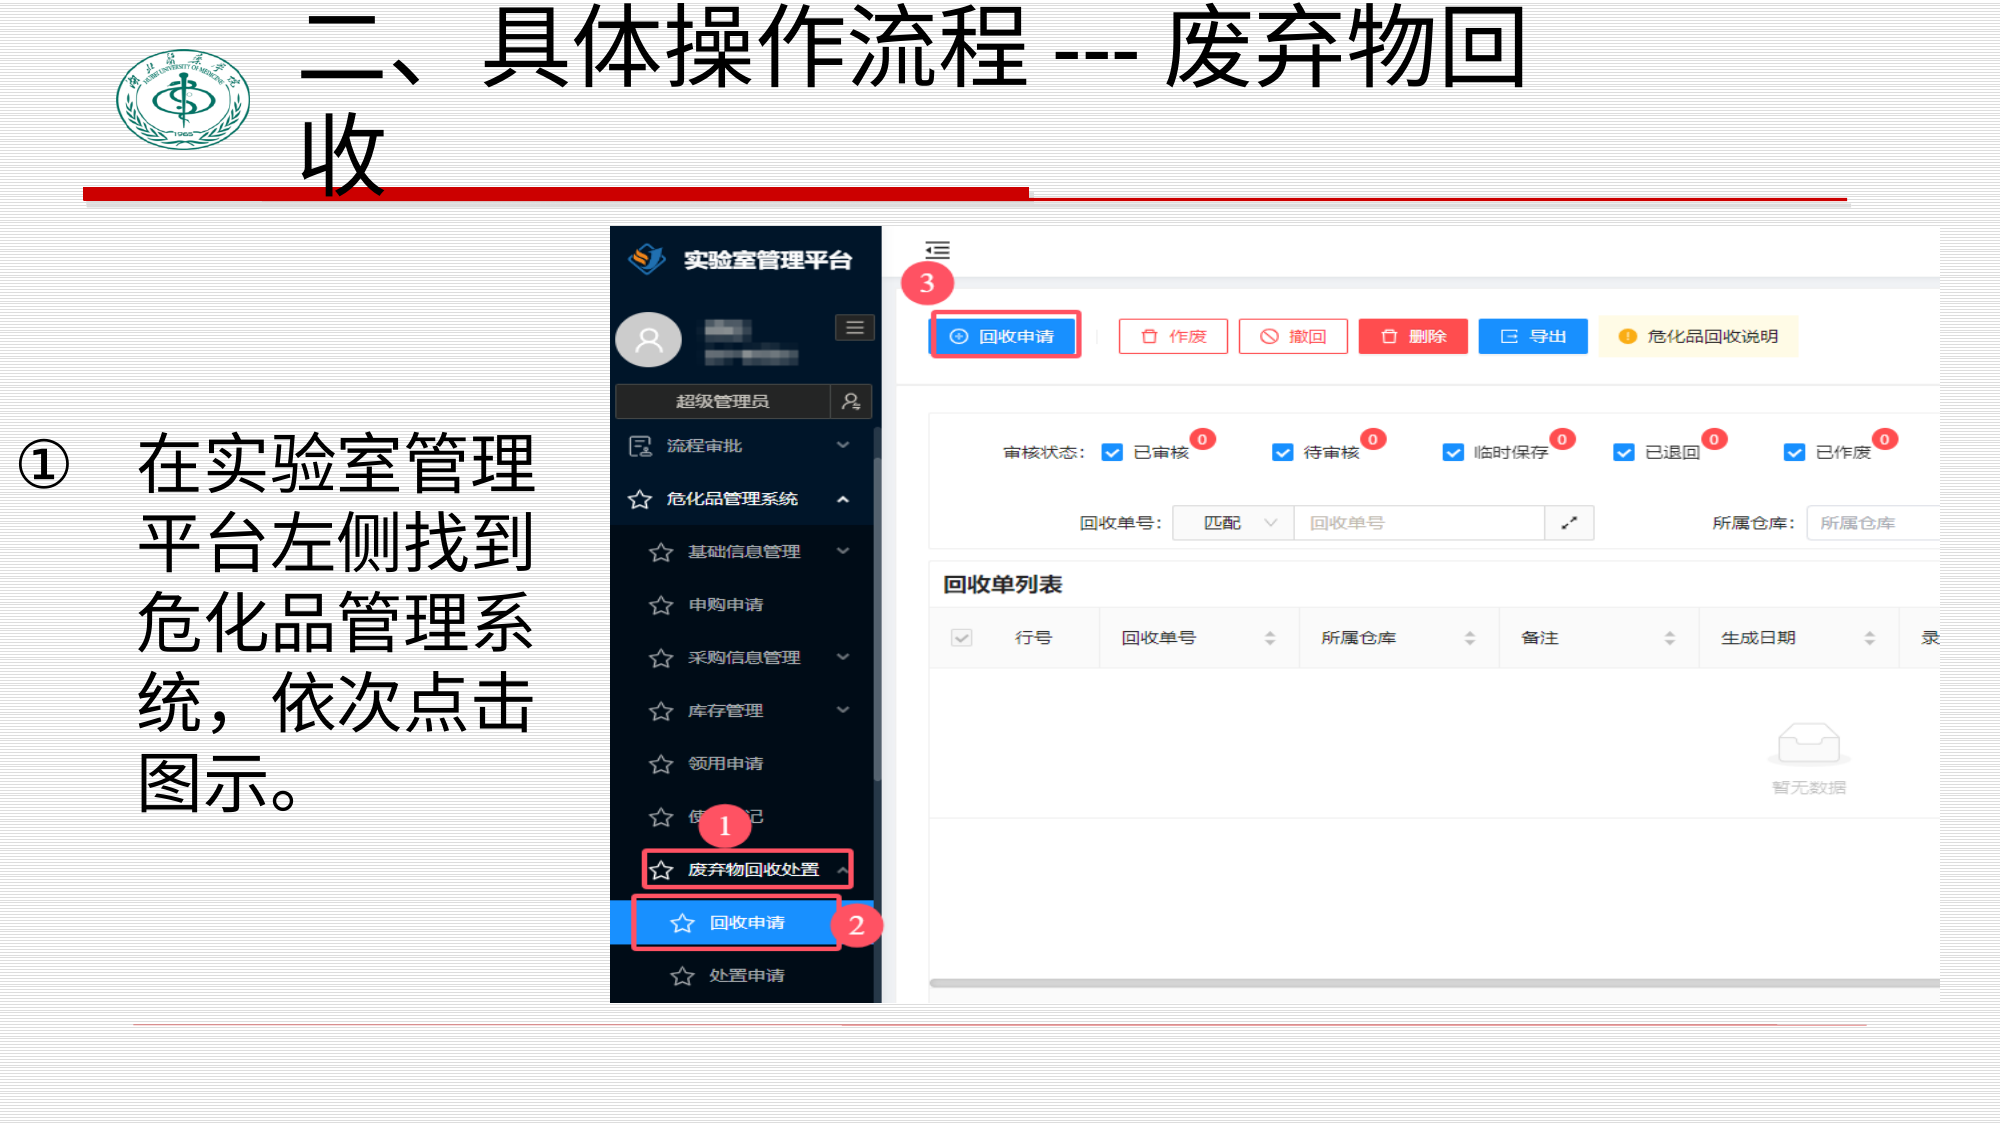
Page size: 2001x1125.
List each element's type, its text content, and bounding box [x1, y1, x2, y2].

picture [609, 226, 1940, 1003]
picture [116, 49, 250, 150]
text_box 二、具体操作流程---废弃物回收 [282, 30, 1633, 166]
text_box 在实验室管理平台左侧找到危化品管理系统，依次点击图示。 [0, 239, 561, 1003]
